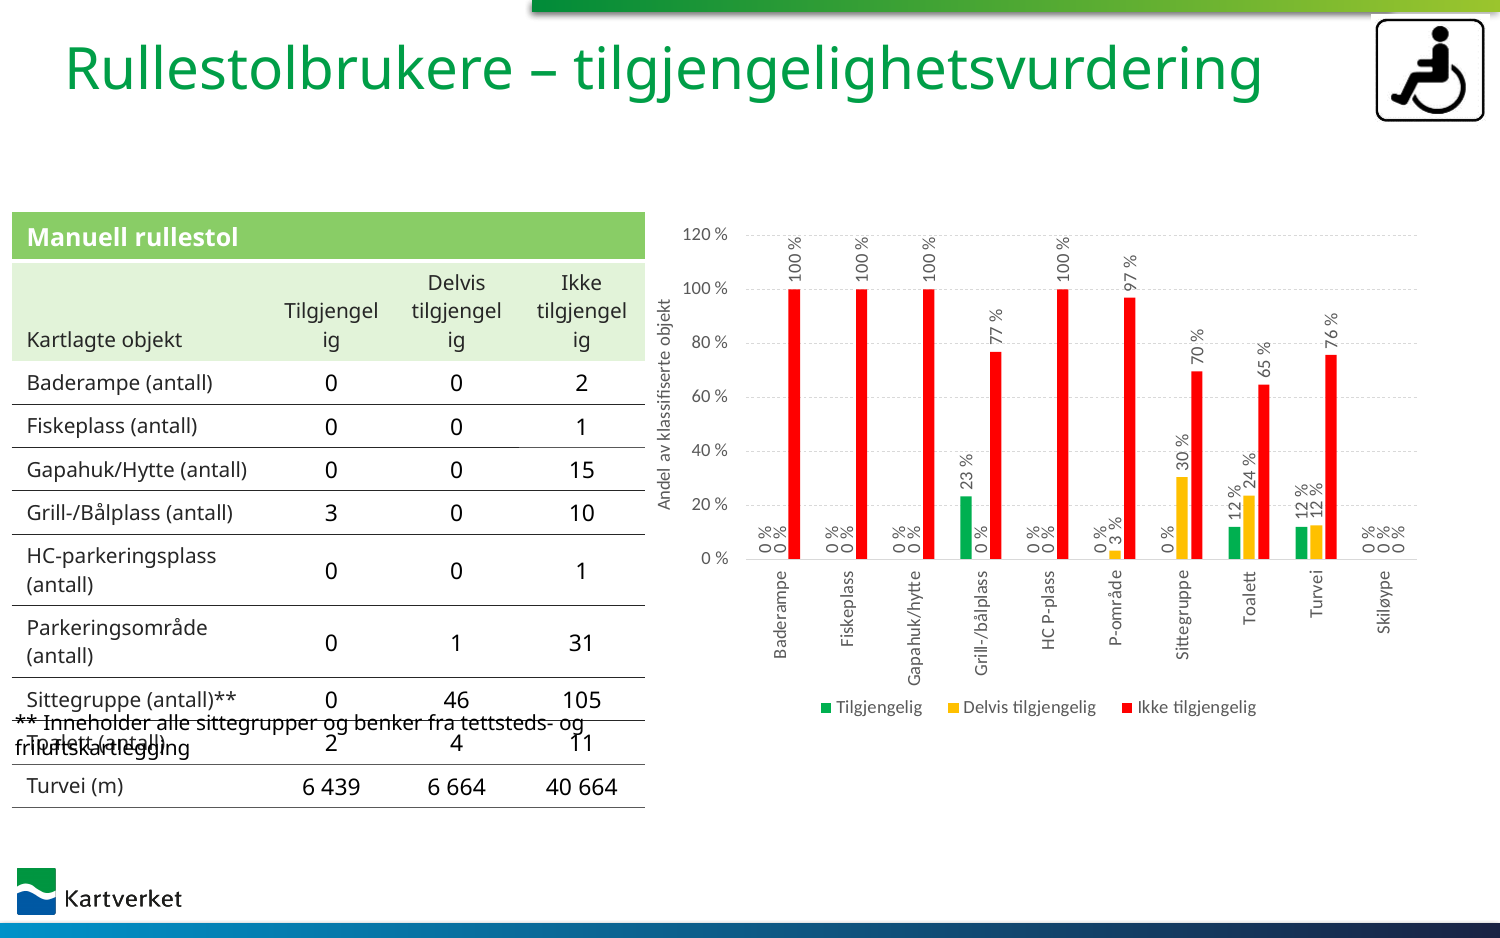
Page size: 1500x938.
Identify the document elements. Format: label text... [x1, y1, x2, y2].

table_cell 0 [394, 361, 519, 404]
picture [643, 218, 1427, 728]
table_cell 40 664 [519, 768, 645, 807]
table_cell 1 [519, 405, 638, 447]
table_cell 2 [519, 361, 638, 404]
table_cell 3 [269, 491, 394, 534]
table_cell 1 [394, 606, 519, 677]
table_cell 0 [269, 678, 394, 702]
table_cell Turvei (m) [12, 768, 269, 807]
table_cell Baderampe (antall) [12, 361, 269, 404]
table_header Manuell rullestol [12, 212, 645, 259]
table_cell 0 [269, 361, 394, 404]
table_cell Fiskeplass (antall) [12, 405, 269, 447]
table_cell 0 [269, 535, 394, 605]
table_cell 0 [394, 535, 519, 605]
table_cell 6 439 [269, 768, 394, 807]
table_cell 46 [394, 678, 519, 702]
table_cell Parkeringsområde (antall) [12, 606, 269, 677]
table_cell 0 [394, 448, 519, 490]
text_box ** Inneholder alle sittegrupper og benker fra tettsteds- og friluftskartlegging [0, 702, 745, 768]
table_cell 15 [519, 448, 638, 490]
table_cell 31 [519, 606, 638, 677]
picture [1371, 13, 1491, 127]
table_cell Tilgjengelig [269, 263, 394, 361]
text_box Rullestolbrukere – tilgjengelighetsvurdering [49, 12, 1372, 109]
table_cell Delvis tilgjengelig [394, 263, 519, 361]
table_cell 0 [269, 606, 394, 677]
table_cell 0 [269, 405, 394, 447]
table_cell 6 664 [394, 768, 519, 807]
table_cell 1 [519, 535, 638, 605]
table_cell Sittegruppe (antall)** [12, 678, 269, 702]
table_cell Grill-/Bålplass (antall) [12, 491, 269, 534]
table_cell 105 [519, 678, 638, 702]
table_cell Kartlagte objekt [12, 263, 269, 361]
table_cell HC-parkeringsplass (antall) [12, 535, 269, 605]
table_cell 0 [394, 405, 519, 447]
table_cell 10 [519, 491, 638, 534]
table_cell 0 [394, 491, 519, 534]
table_cell Ikke tilgjengelig [519, 263, 638, 361]
table_cell 0 [269, 448, 394, 490]
table_cell Gapahuk/Hytte (antall) [12, 448, 269, 490]
